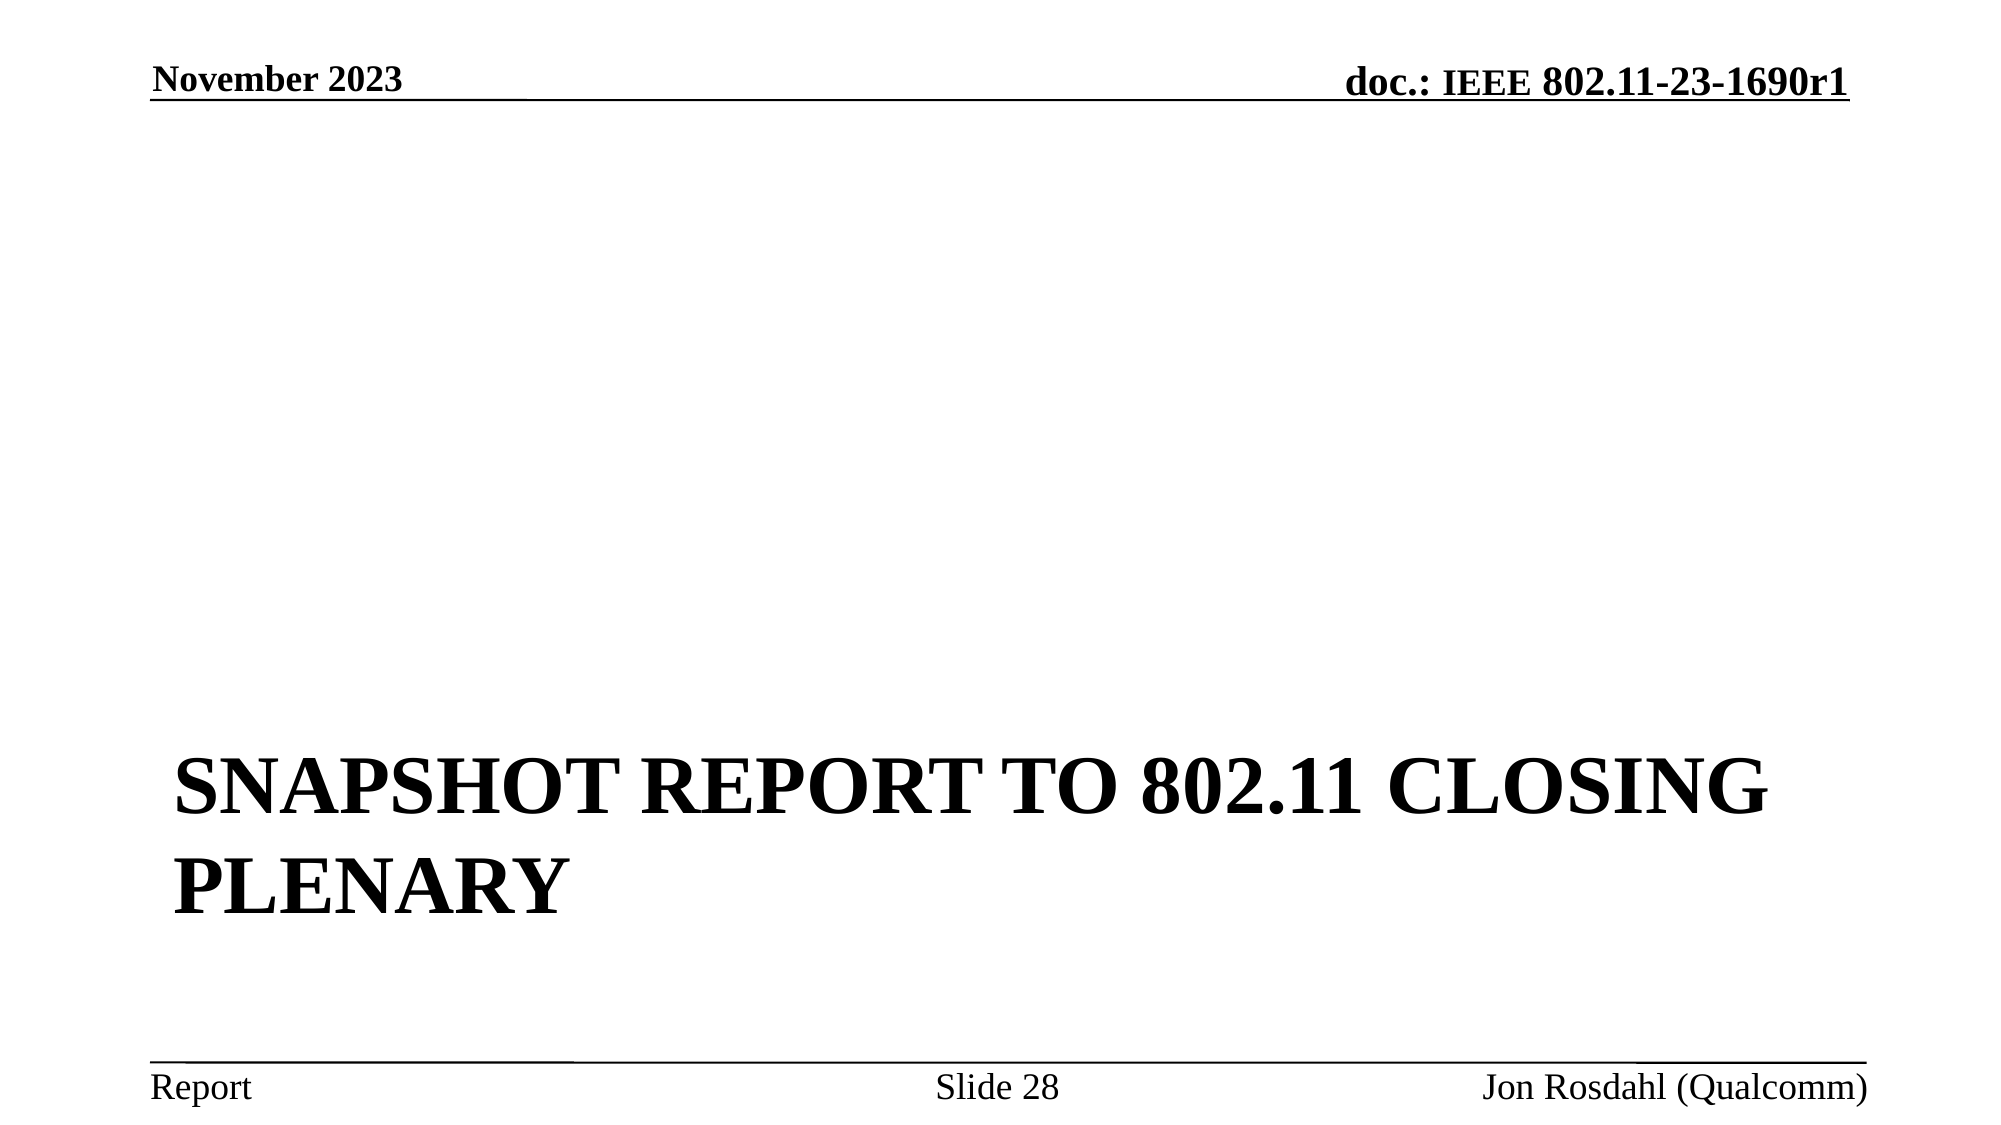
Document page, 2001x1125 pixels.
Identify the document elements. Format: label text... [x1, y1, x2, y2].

footer Jon Rosdahl (Qualcomm) [1424, 1061, 1869, 1108]
slide_number Slide 28 [928, 1061, 1067, 1123]
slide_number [152, 49, 434, 100]
title Snapshot Report to 802.11 closing plenary [157, 722, 1859, 947]
